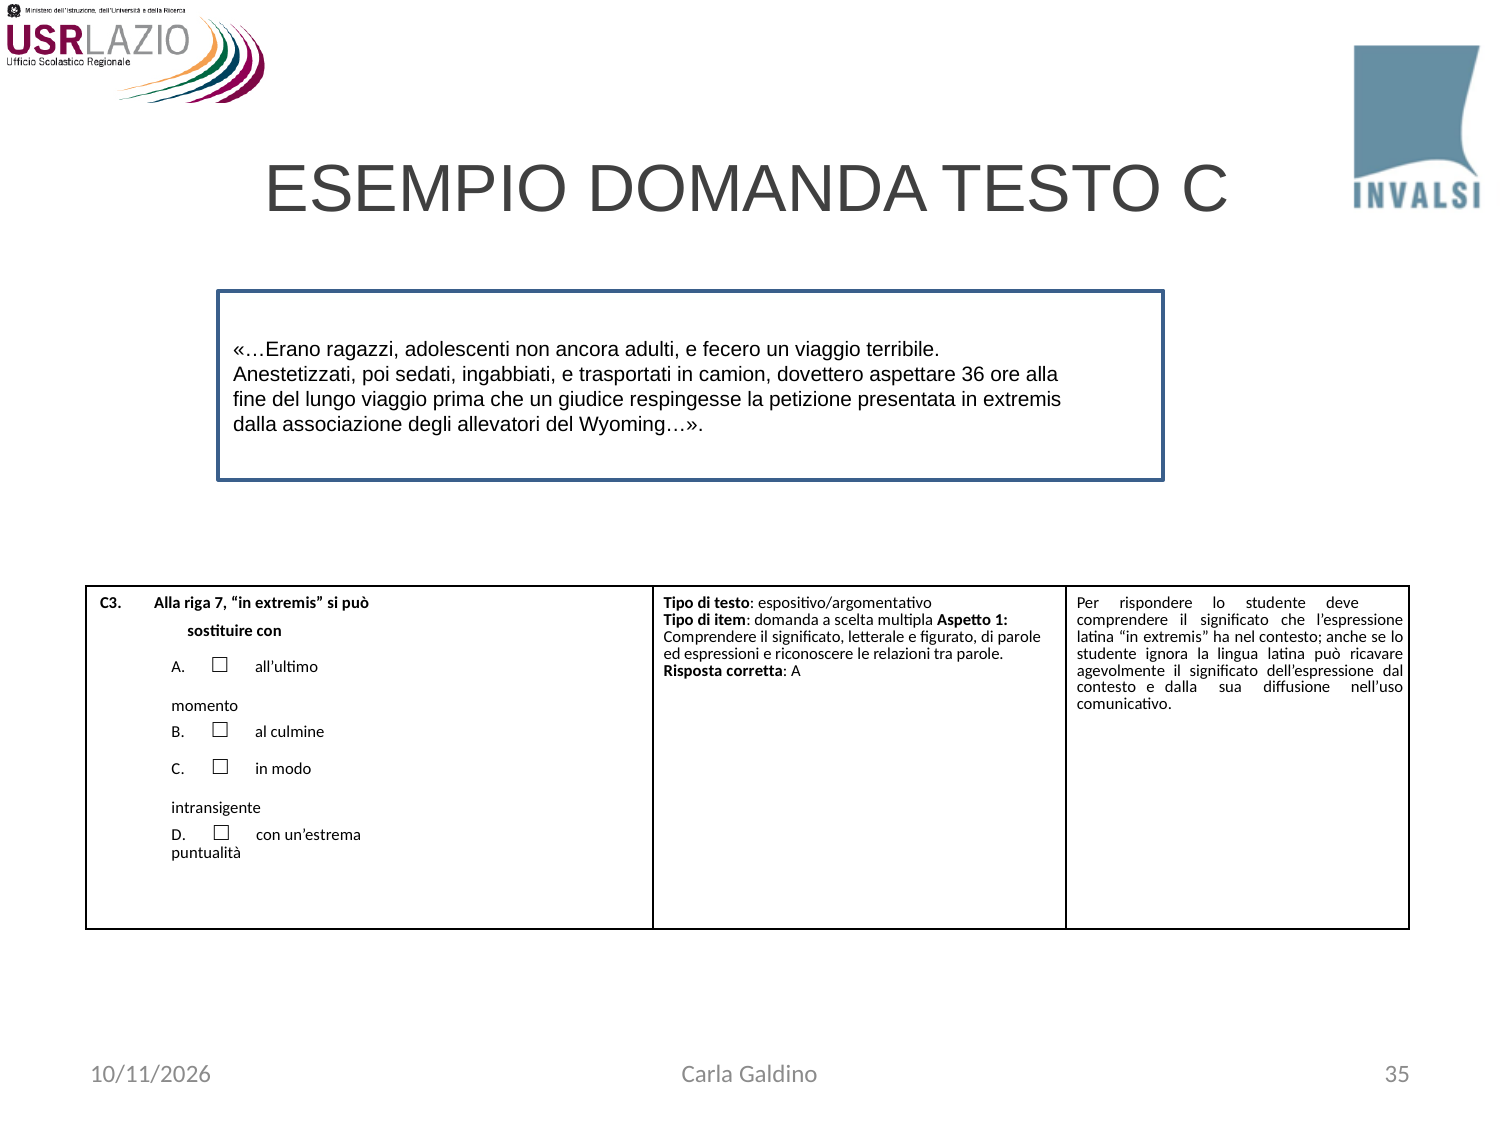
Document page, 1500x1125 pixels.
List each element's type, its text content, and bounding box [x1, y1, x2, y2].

table_header Tipo di testo: espositivo/argomentativo Tipo di item: domanda a scelta multipla Aspetto 1: Comprendere il significato, letterale e figurato, di parole ed espressioni e riconoscere le relazioni tra parole. Risposta corretta: A [654, 587, 1065, 928]
slide_number 35 [1074, 1042, 1425, 1103]
picture [0, 0, 267, 104]
picture [1345, 30, 1500, 224]
text_box «…Erano ragazzi, adolescenti non ancora adulti, e fecero un viaggio terribile. Anestetizzati, poi sedati, ingabbiati, e trasportati in camion, dovettero aspettare 36 ore alla fine del lungo viaggio prima che un giudice respingesse la petizione presentata in extremis dalla associazione degli allevatori del Wyoming…». [216, 289, 1165, 482]
table_header C3. Alla riga 7, “in extremis” si può sostituire con A. □ all’ultimo momento B. □ al culmine C. □ in modo intransigente D. □ con un’estrema puntualità [87, 587, 652, 928]
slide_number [75, 1042, 425, 1103]
footer Carla Galdino [512, 1042, 988, 1103]
title ESEMPIO DOMANDA TESTO C [171, 125, 1324, 244]
table_header Per rispondere lo studente deve comprendere il significato che l’espressione latina “in extremis” ha nel contesto; anche se lo studente ignora la lingua latina può ricavare agevolmente il significato dell’espressione dal contesto e dalla sua diffusione nell’uso comunicativo. [1067, 587, 1408, 928]
